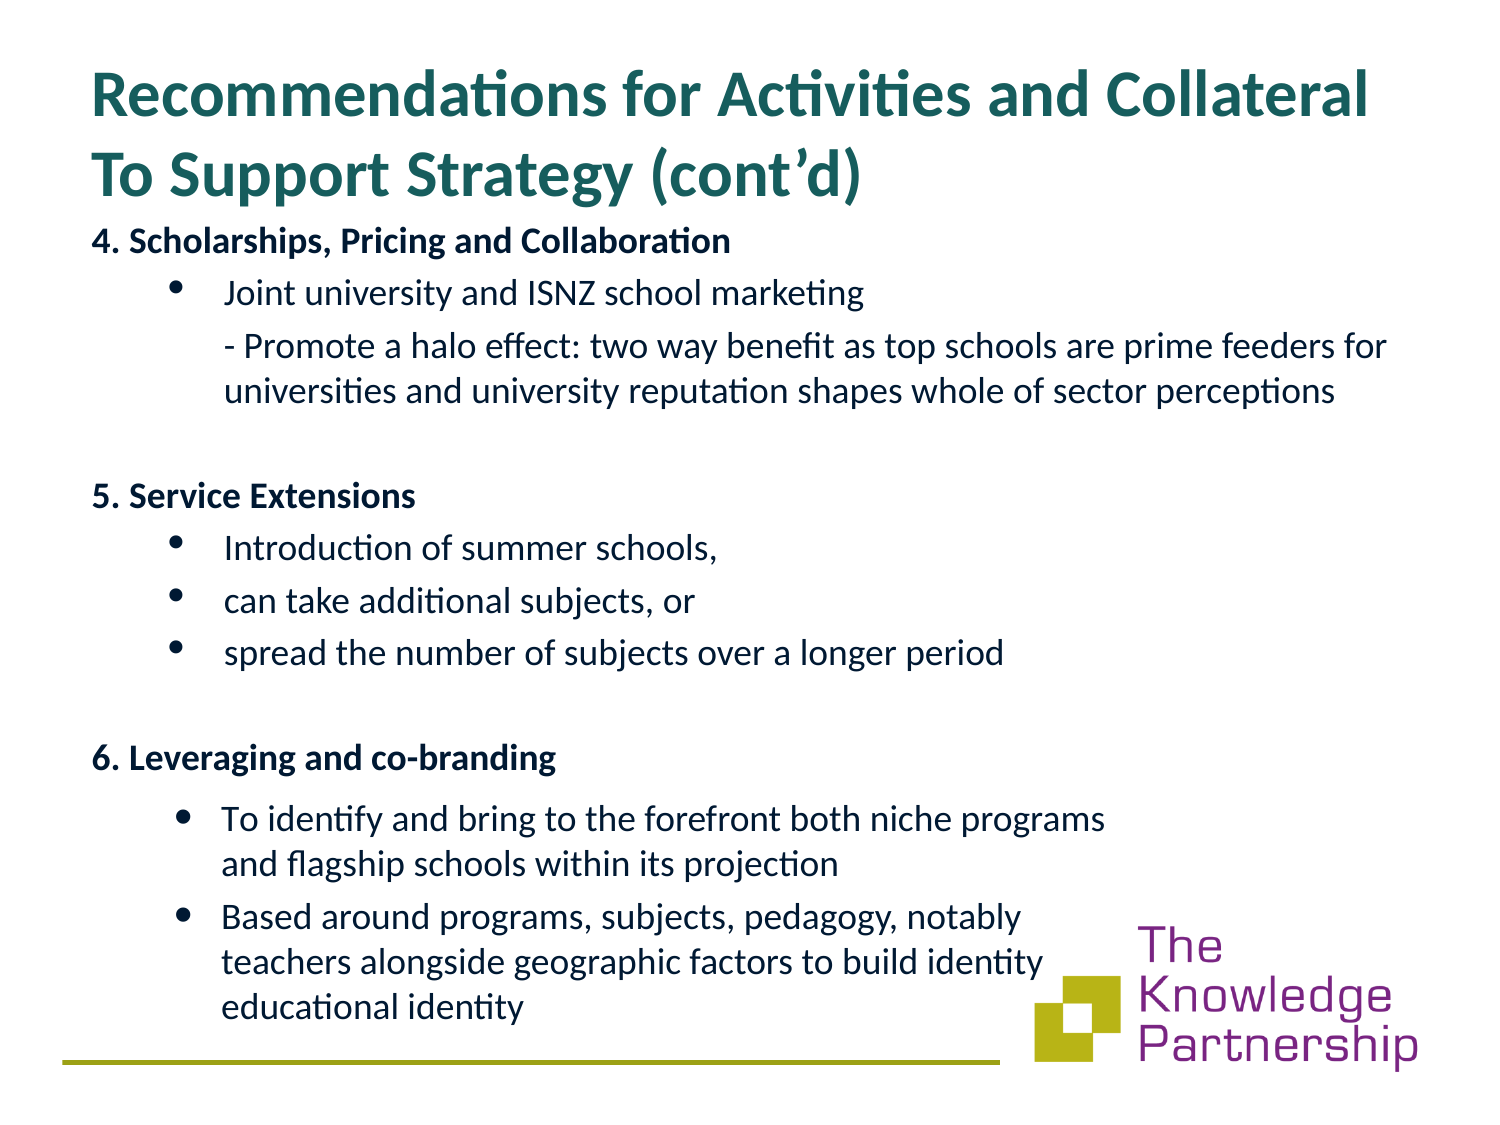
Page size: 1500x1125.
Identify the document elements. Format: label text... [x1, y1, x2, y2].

picture [1128, 922, 1427, 1077]
text_box 4. Scholarships, Pricing and Collaboration Joint university and ISNZ school marketing - Promote a halo effect: two way benefit as top schools are prime feeders for universities and university reputation shapes whole of sector perceptions 5. Service Extensions Introduction of summer schools, can take additional subjects, or spread the number of subjects over a longer period 6. Leveraging and co-branding [76, 208, 1424, 965]
text_box Recommendations for Activities and Collateral To Support Strategy (cont’d) [76, 42, 1388, 218]
text_box To identify and bring to the forefront both niche programs and flagship schools within its projection Based around programs, subjects, pedagogy, notably teachers alongside geographic factors to build identity educational identity [159, 786, 1128, 1078]
